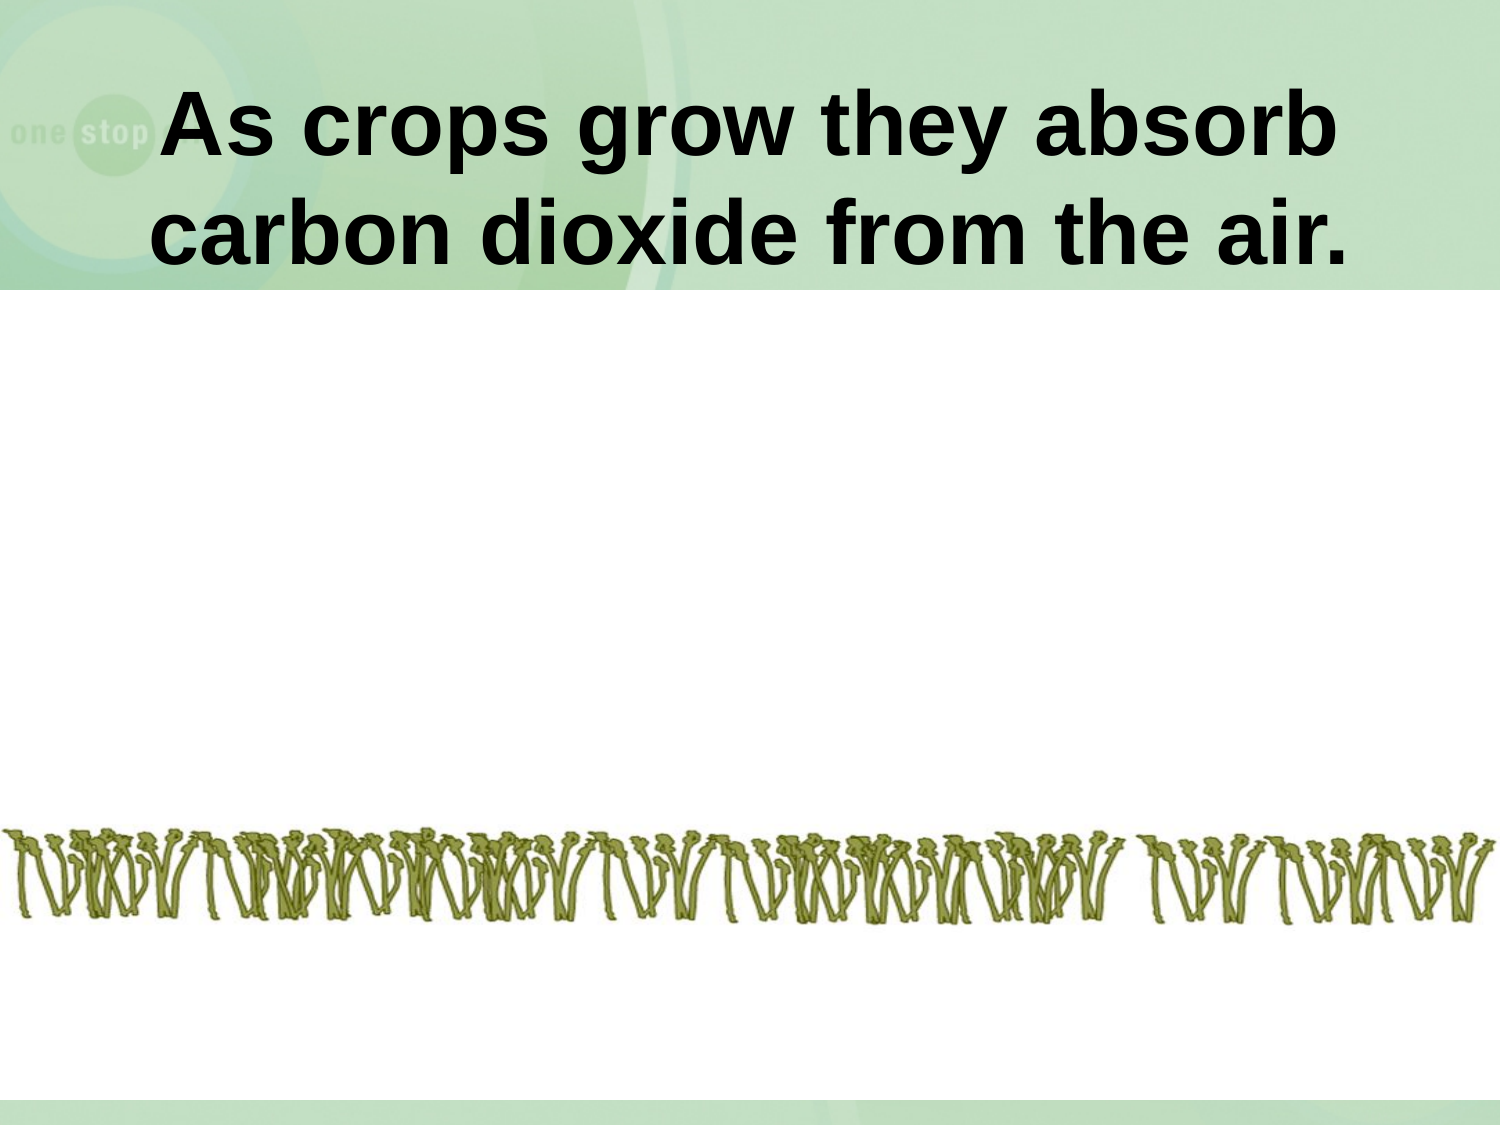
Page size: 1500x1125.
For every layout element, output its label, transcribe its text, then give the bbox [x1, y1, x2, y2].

picture [0, 0, 1500, 1125]
title As crops grow they absorb carbon dioxide from the air. [75, 79, 1425, 268]
